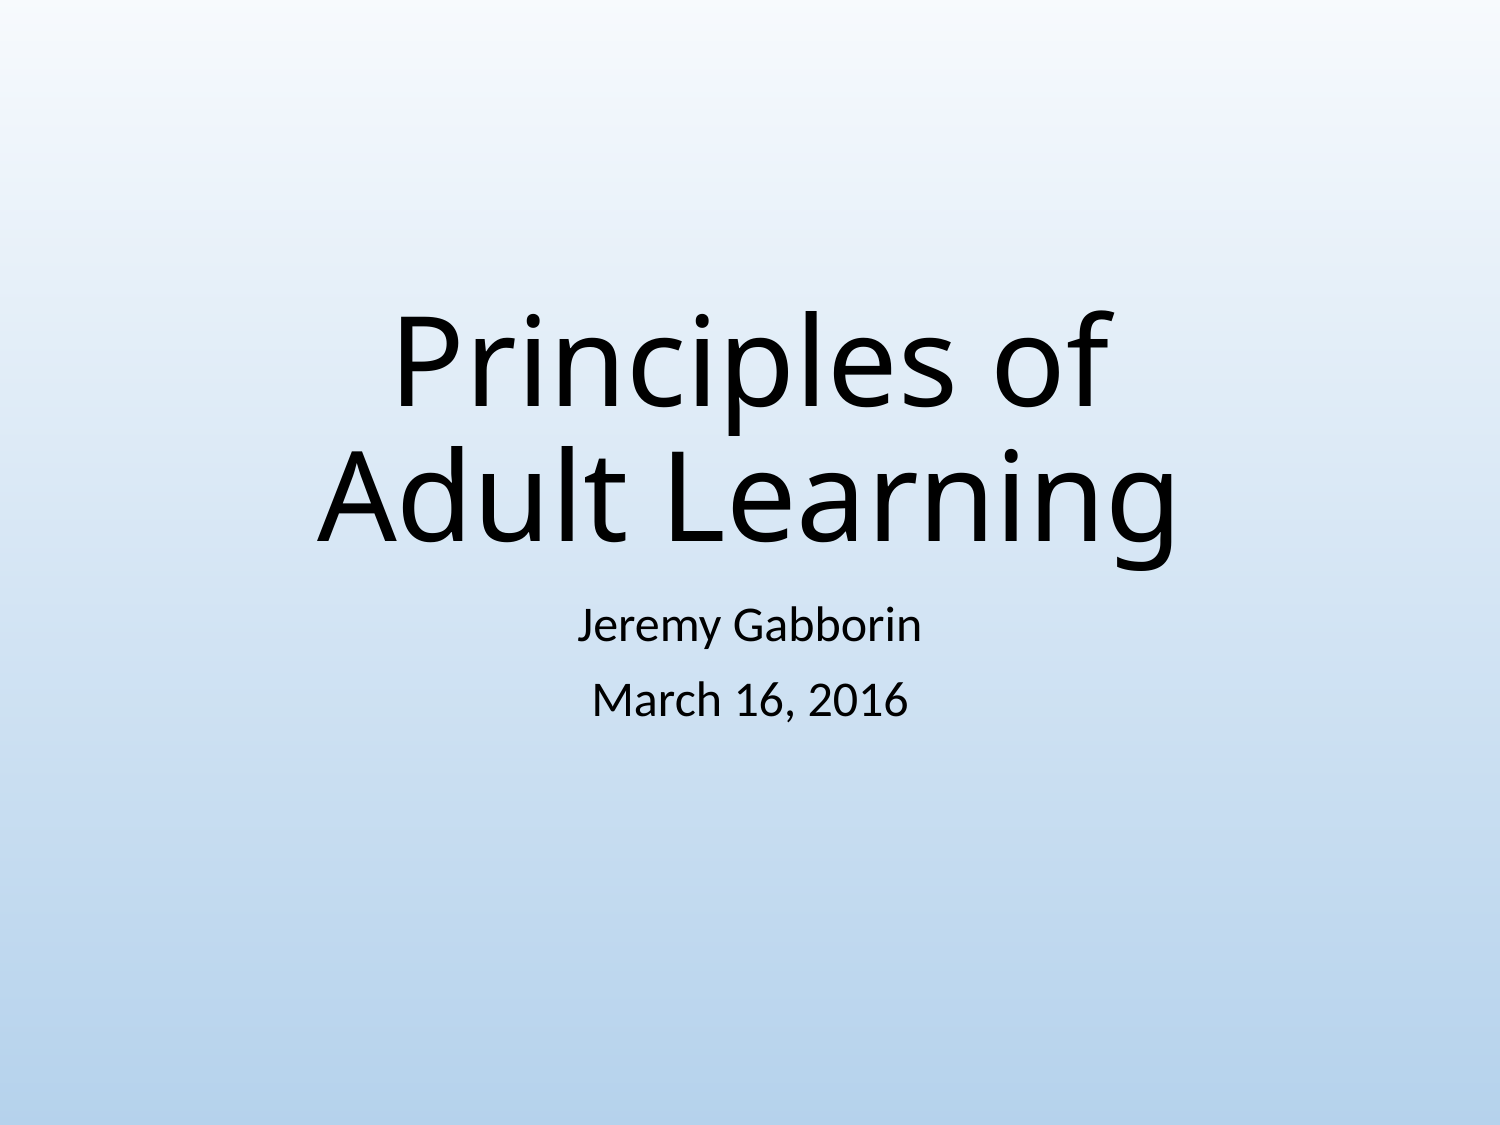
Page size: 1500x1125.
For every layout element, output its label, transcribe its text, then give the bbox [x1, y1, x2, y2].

title Principles of Adult Learning [112, 184, 1388, 576]
subtitle Jeremy Gabborin March 16, 2016 [187, 590, 1313, 863]
